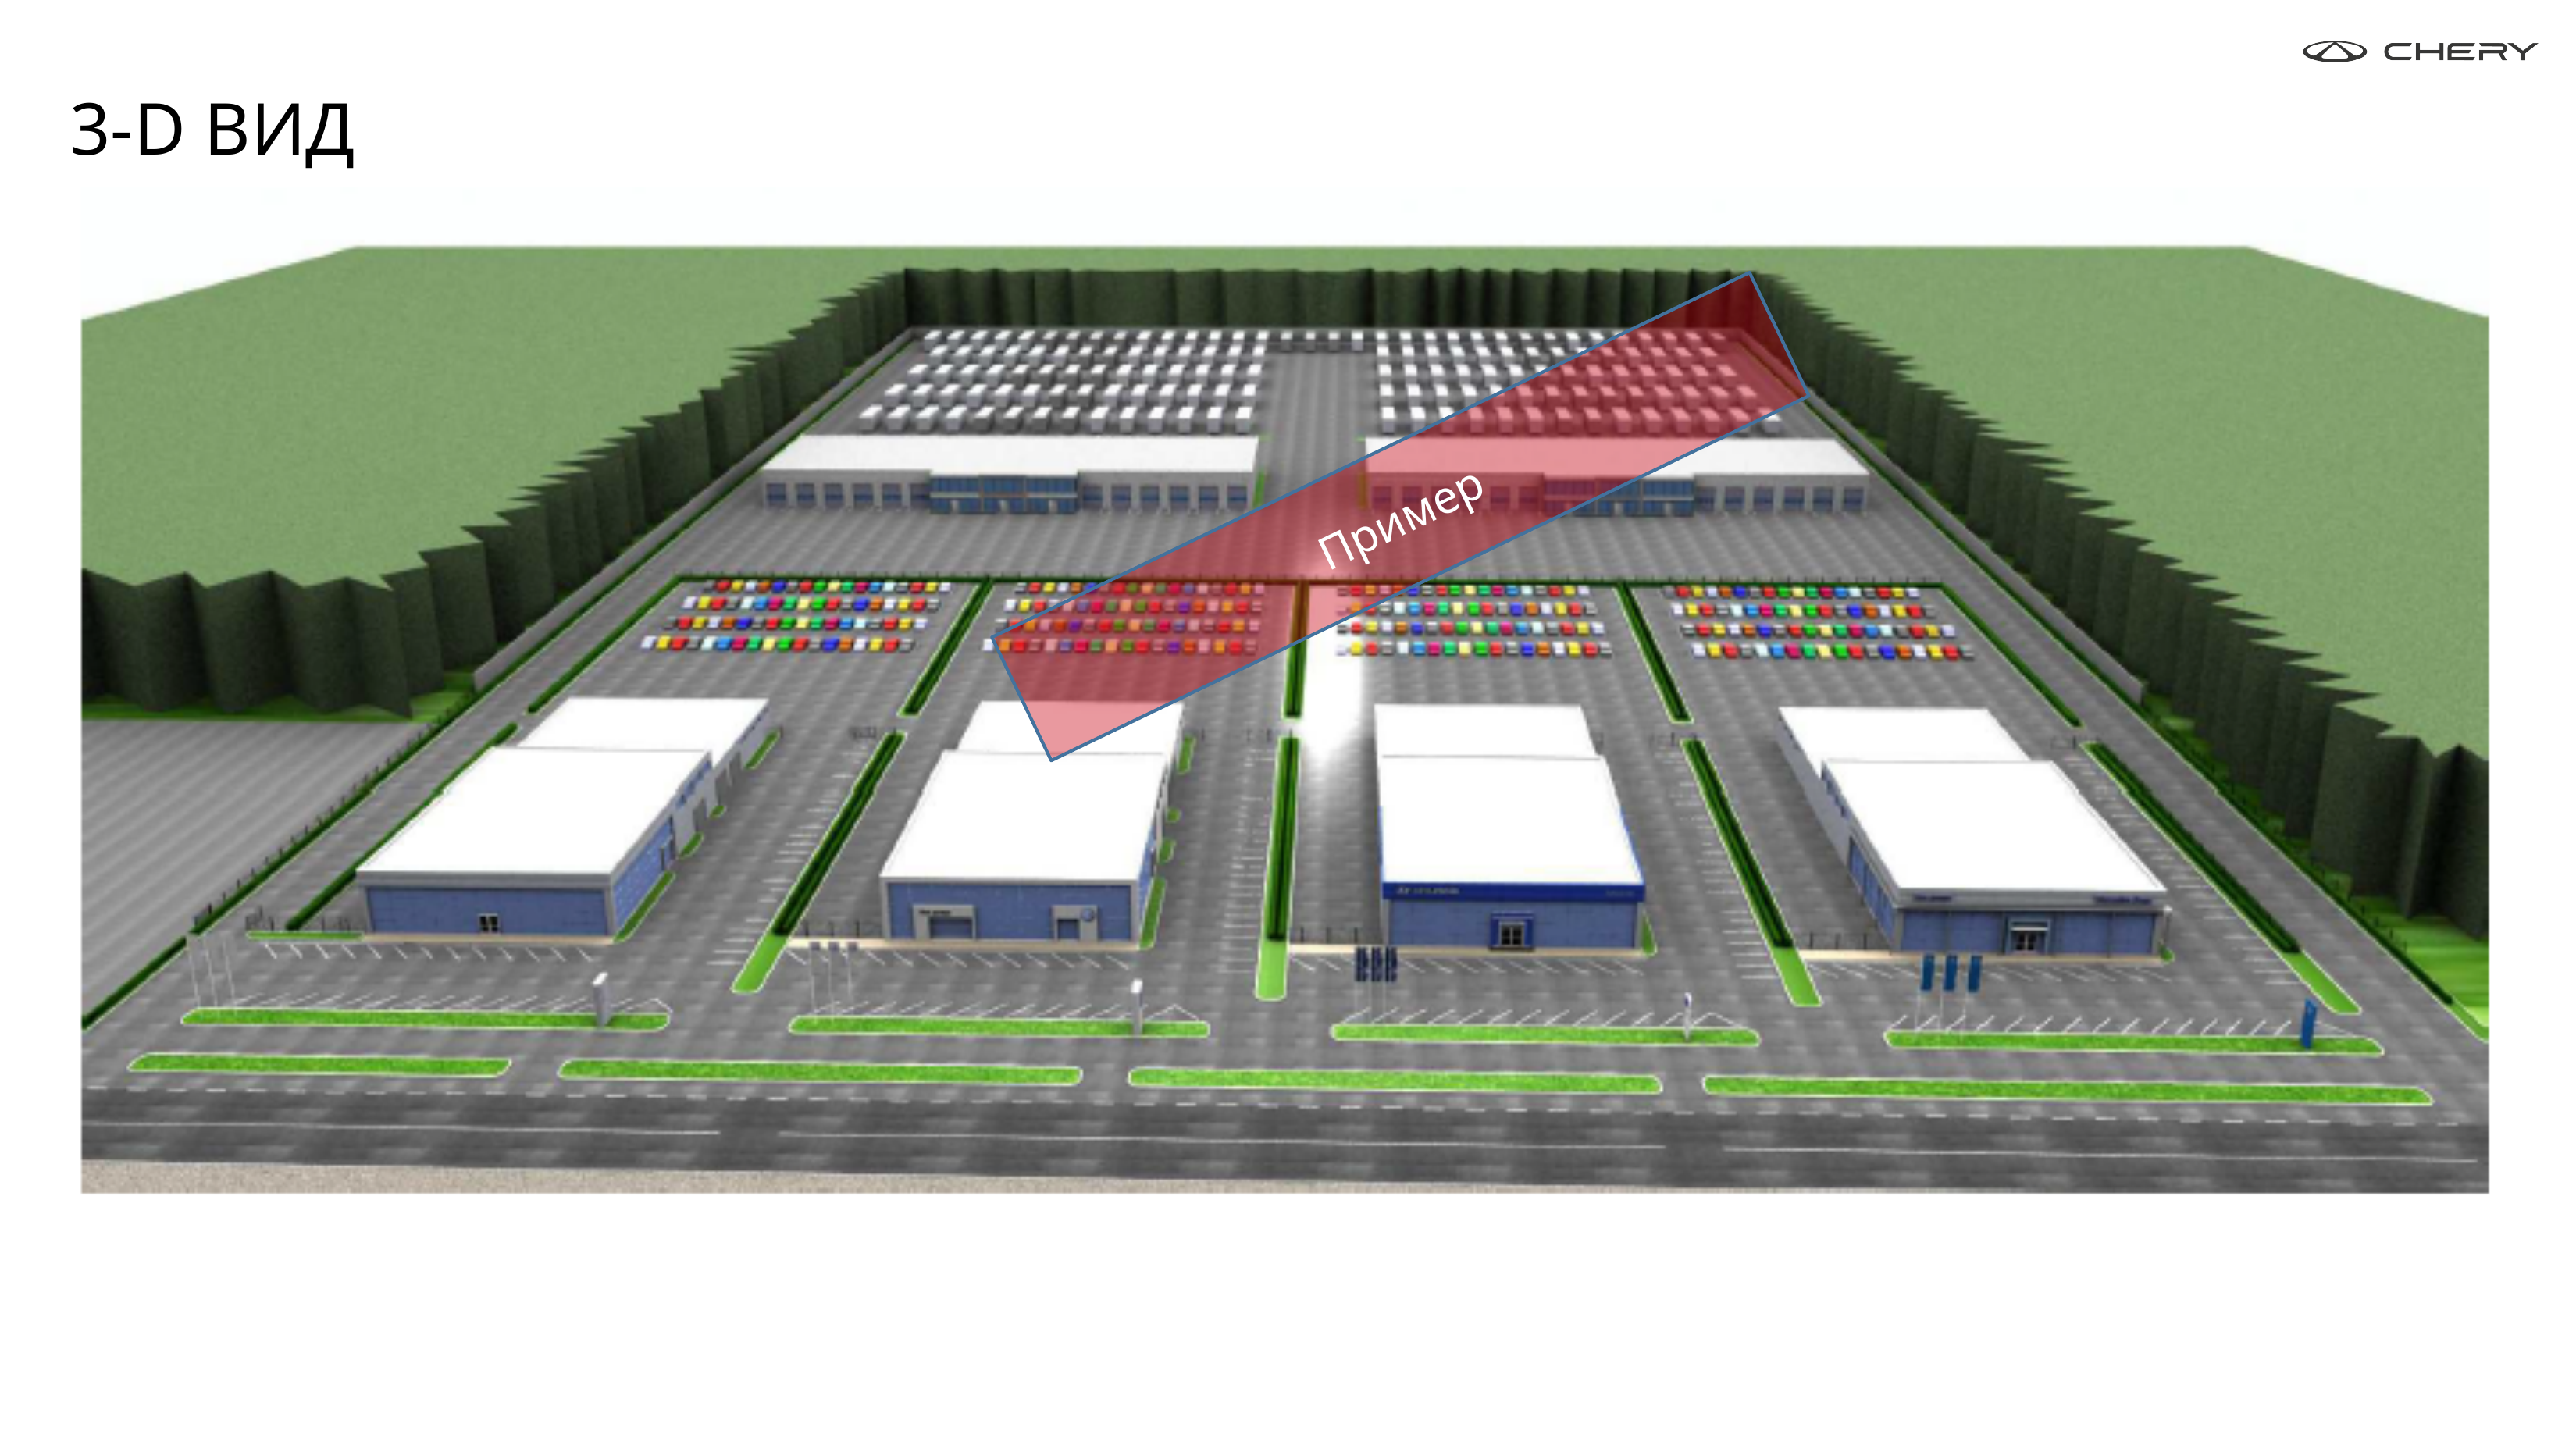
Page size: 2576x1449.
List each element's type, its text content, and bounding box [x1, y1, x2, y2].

title 3-D ВИД [58, 77, 2518, 188]
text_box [80, 187, 2496, 1203]
picture [2303, 41, 2539, 62]
